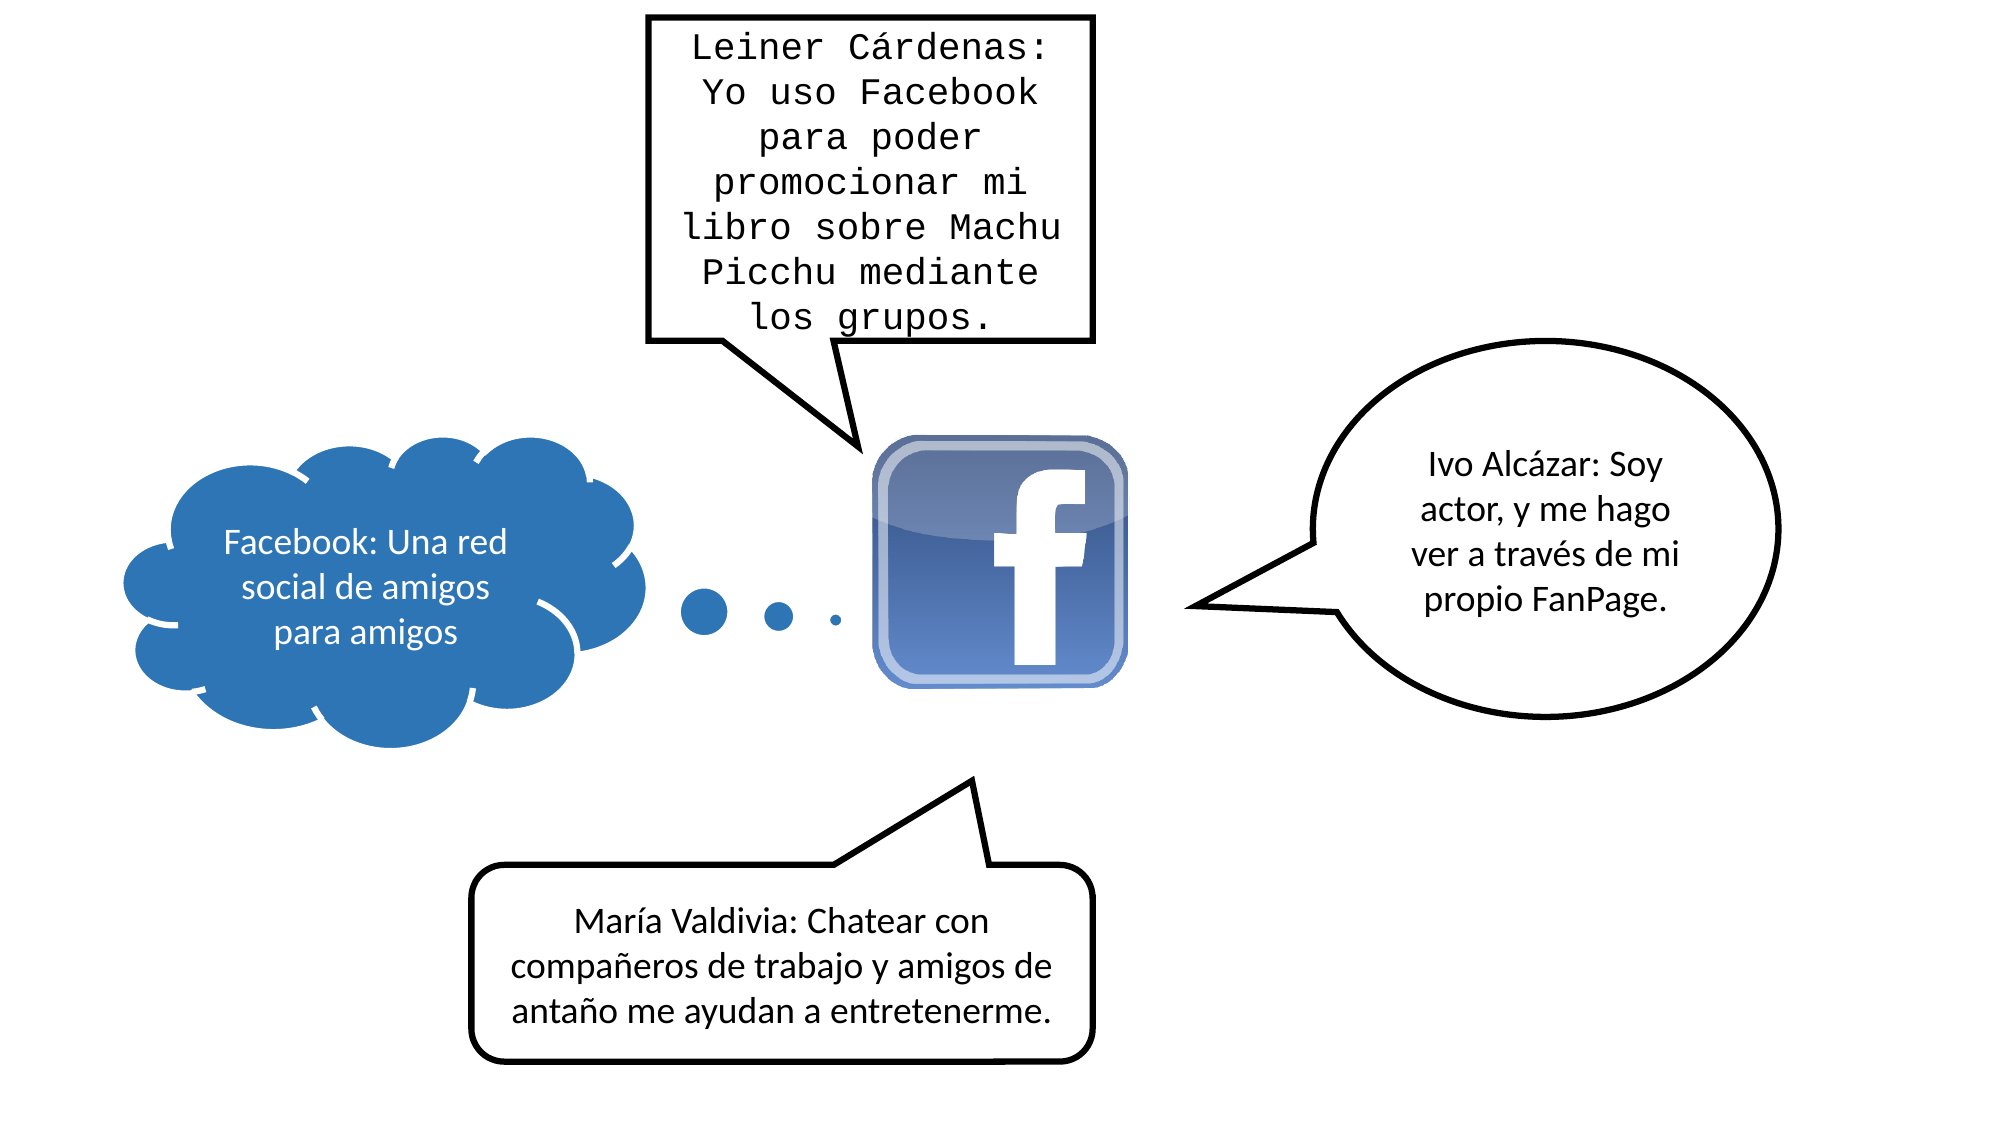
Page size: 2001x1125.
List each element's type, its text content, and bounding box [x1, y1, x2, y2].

picture [870, 433, 1130, 692]
text_box Facebook: Una red social de amigos para amigos [676, 584, 732, 640]
text_box Ivo Alcázar: Soy actor, y me hago ver a través de mi propio FanPage. [1191, 339, 1780, 718]
text_box Facebook: Una red social de amigos para amigos [119, 433, 650, 753]
text_box Leiner Cárdenas: Yo uso Facebook para poder promocionar mi libro sobre Machu Picchu mediante los grupos. [647, 16, 1094, 450]
text_box María Valdivia: Chatear con compañeros de trabajo y amigos de antaño me ayudan a entretenerme. [470, 779, 1094, 1063]
text_box Facebook: Una red social de amigos para amigos [760, 597, 798, 636]
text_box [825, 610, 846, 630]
